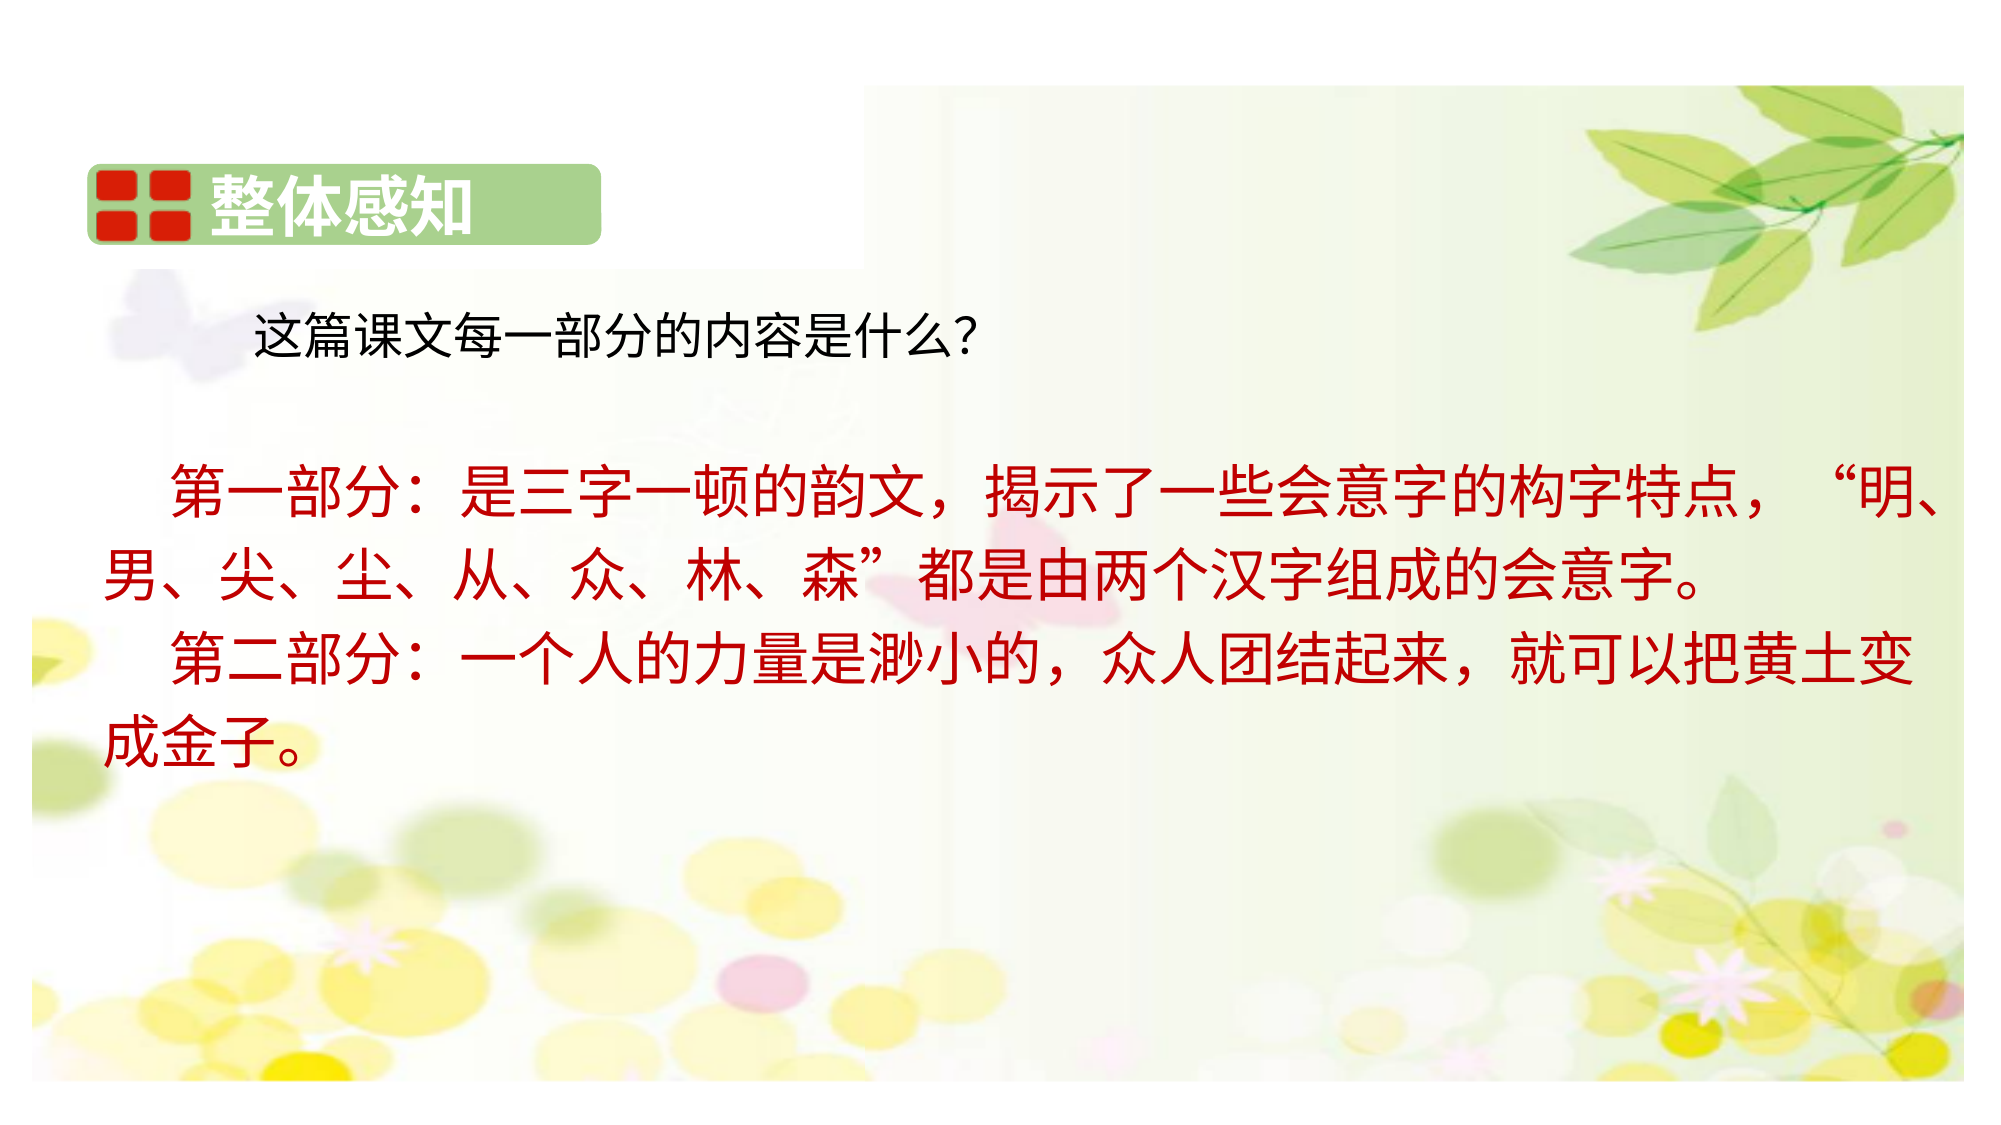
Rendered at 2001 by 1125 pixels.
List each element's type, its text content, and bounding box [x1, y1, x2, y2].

text_box 整体感知 [194, 157, 601, 253]
picture [31, 84, 1964, 1093]
picture [86, 163, 200, 249]
